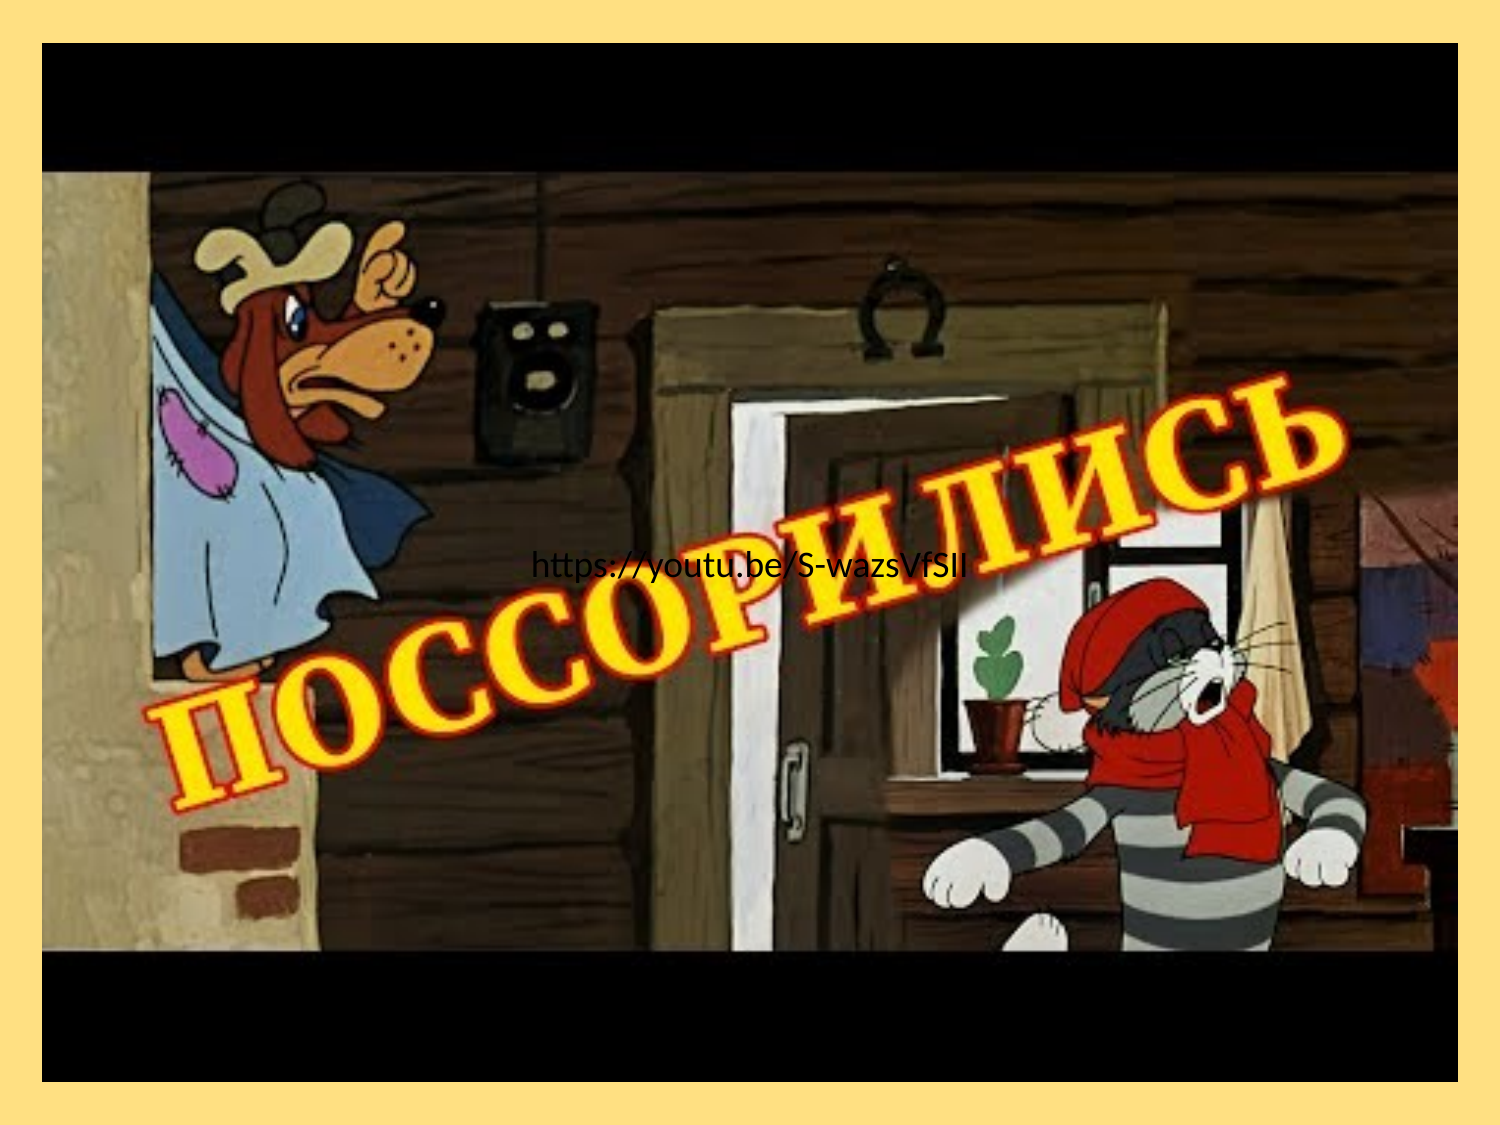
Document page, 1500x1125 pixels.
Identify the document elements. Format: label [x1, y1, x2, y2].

text_box [41, 42, 1459, 1083]
